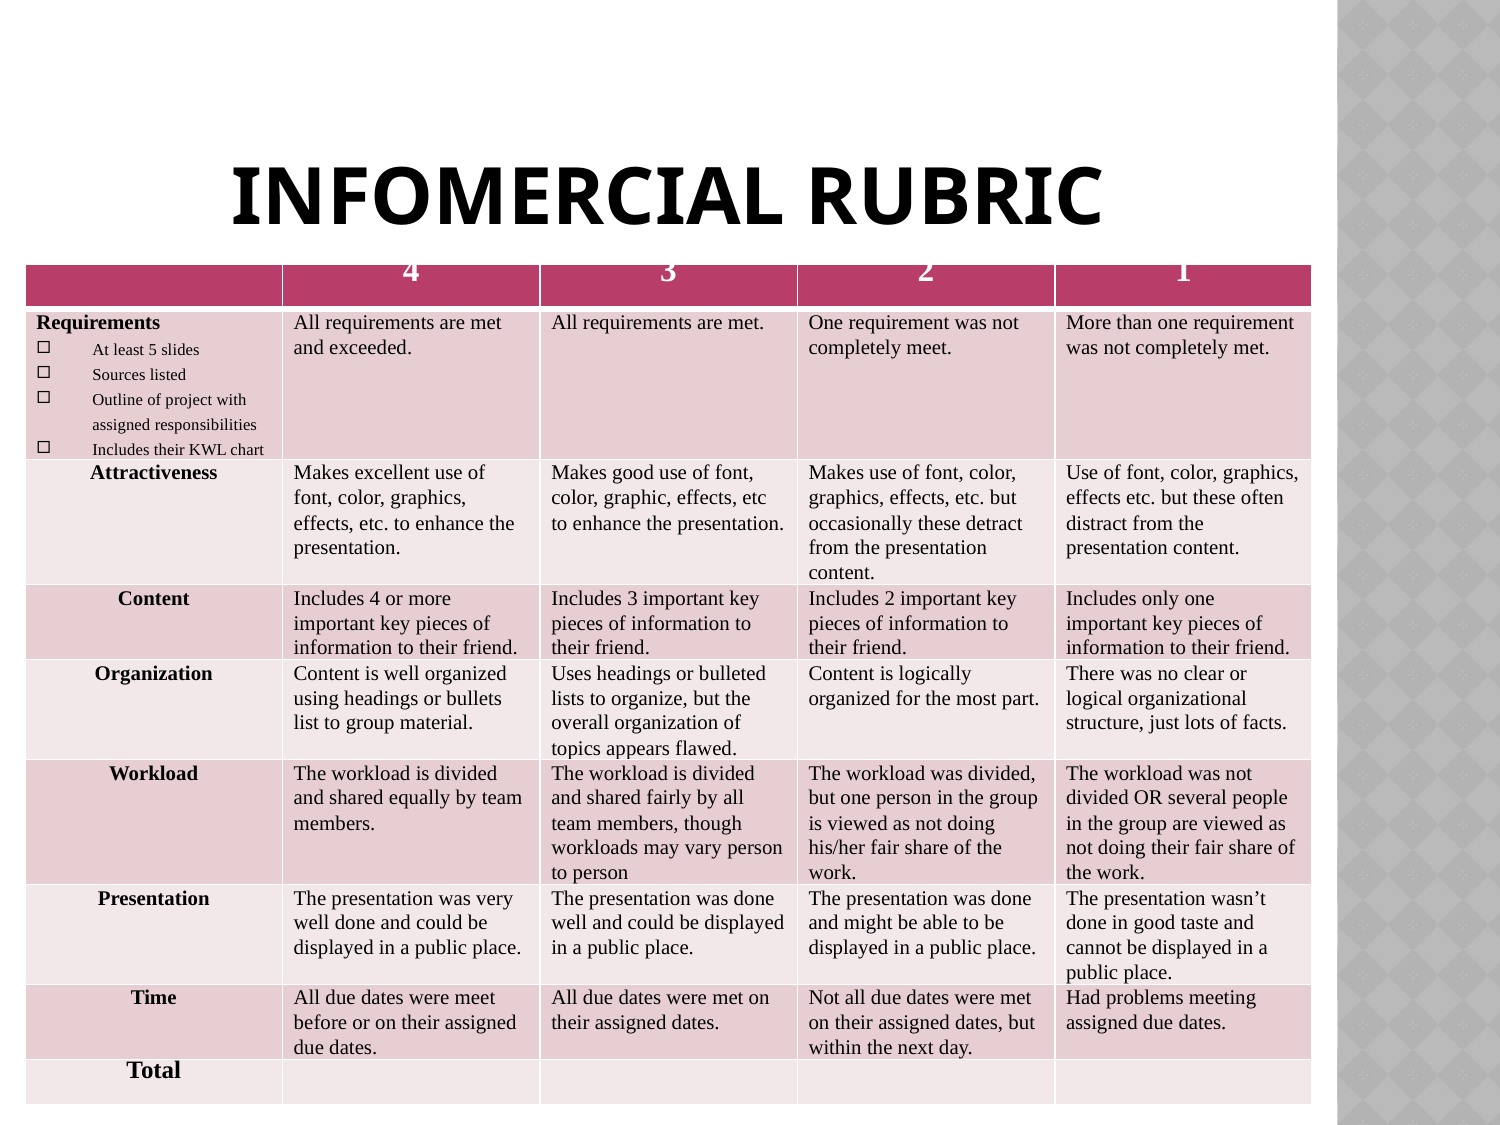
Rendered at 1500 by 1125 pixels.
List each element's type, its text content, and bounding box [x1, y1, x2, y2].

table_header 4 [283, 265, 539, 306]
table_header 1 [1056, 265, 1311, 306]
table_cell [1056, 1060, 1311, 1104]
table_cell Had problems meeting assigned due dates. [1056, 985, 1311, 1059]
table_cell All due dates were meet before or on their assigned due dates. [283, 985, 539, 1059]
table_cell The workload is divided and shared fairly by all team members, though workloads may vary person to person [541, 760, 797, 884]
table_cell All requirements are met. [541, 312, 797, 459]
table_cell [283, 1060, 539, 1104]
table_cell Content is well organized using headings or bullets list to group material. [283, 660, 539, 759]
table_header 2 [798, 265, 1054, 306]
table_cell More than one requirement was not completely met. [1056, 312, 1311, 459]
table_cell One requirement was not completely meet. [798, 312, 1054, 459]
table_cell Content [26, 585, 282, 659]
table_header 3 [541, 265, 797, 306]
table_cell Content is logically organized for the most part. [798, 660, 1054, 759]
table_cell Makes use of font, color, graphics, effects, etc. but occasionally these detract from the presentation content. [798, 460, 1054, 584]
table_cell Requirements At least 5 slides Sources listed Outline of project with assigned responsibilities Includes their KWL chart [26, 312, 282, 459]
table_cell [798, 1060, 1054, 1104]
title INFOMERCIAL rubric [75, 52, 1263, 240]
table_cell Not all due dates were met on their assigned dates, but within the next day. [798, 985, 1054, 1059]
table_cell Includes 3 important key pieces of information to their friend. [541, 585, 797, 659]
table_cell [541, 1060, 797, 1104]
table_cell All requirements are met and exceeded. [283, 312, 539, 459]
table_cell Makes good use of font, color, graphic, effects, etc to enhance the presentation. [541, 460, 797, 584]
table_cell Makes excellent use of font, color, graphics, effects, etc. to enhance the presentation. [283, 460, 539, 584]
table_cell Organization [26, 660, 282, 759]
table_header [26, 265, 282, 306]
table_cell Time [26, 985, 282, 1059]
table_cell Use of font, color, graphics, effects etc. but these often distract from the presentation content. [1056, 460, 1311, 584]
table_cell Includes 2 important key pieces of information to their friend. [798, 585, 1054, 659]
table_cell The presentation was done and might be able to be displayed in a public place. [798, 885, 1054, 984]
table_cell The presentation was very well done and could be displayed in a public place. [283, 885, 539, 984]
table_cell The workload is divided and shared equally by team members. [283, 760, 539, 884]
table_cell The presentation was done well and could be displayed in a public place. [541, 885, 797, 984]
table_cell Presentation [26, 885, 282, 984]
table_cell The workload was not divided OR several people in the group are viewed as not doing their fair share of the work. [1056, 760, 1311, 884]
table_cell Workload [26, 760, 282, 884]
table_cell Includes only one important key pieces of information to their friend. [1056, 585, 1311, 659]
table_cell There was no clear or logical organizational structure, just lots of facts. [1056, 660, 1311, 759]
table_cell Uses headings or bulleted lists to organize, but the overall organization of topics appears flawed. [541, 660, 797, 759]
table_cell Attractiveness [26, 460, 282, 584]
table_cell Includes 4 or more important key pieces of information to their friend. [283, 585, 539, 659]
table_cell The presentation wasn’t done in good taste and cannot be displayed in a public place. [1056, 885, 1311, 984]
table_cell The workload was divided, but one person in the group is viewed as not doing his/her fair share of the work. [798, 760, 1054, 884]
table_cell Total [26, 1060, 282, 1104]
table_cell All due dates were met on their assigned dates. [541, 985, 797, 1059]
